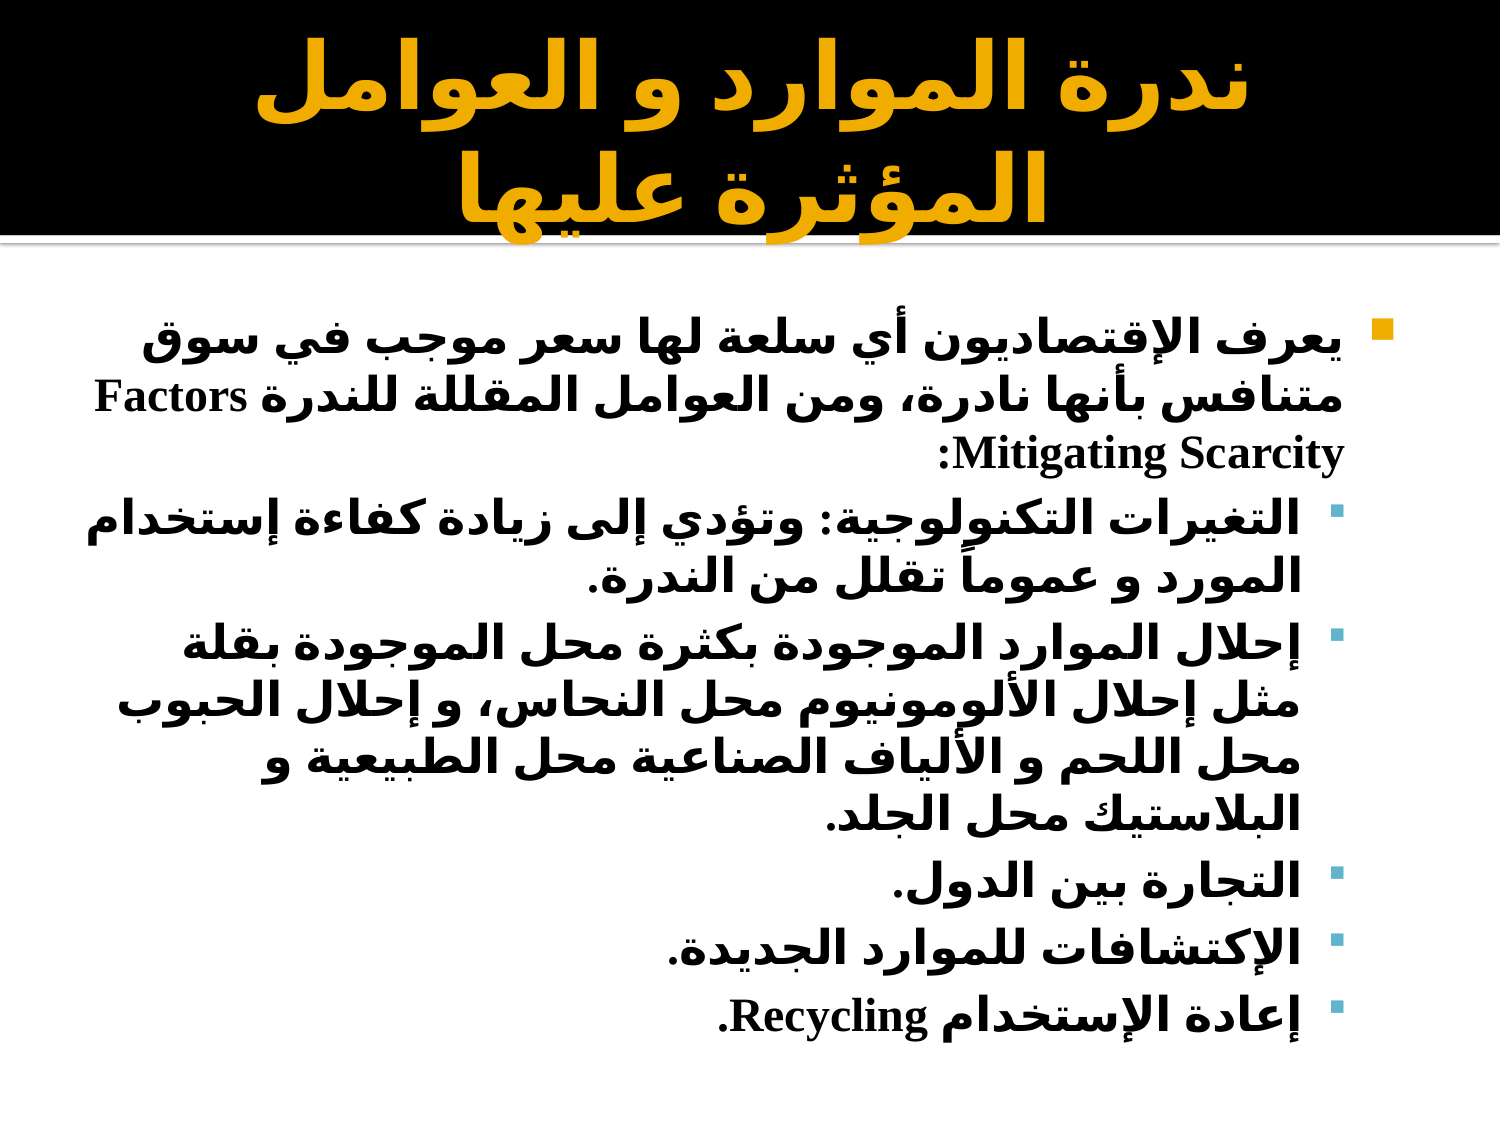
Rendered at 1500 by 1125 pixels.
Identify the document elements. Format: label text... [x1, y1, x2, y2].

list يعرف الإقتصاديون أي سلعة لها سعر موجب في سوق متنافس بأنها نادرة، ومن العوامل المقللة للندرة Factors Mitigating Scarcity: التغيرات التكنولوجية: وتؤدي إلى زيادة كفاءة إستخدام المورد و عموماً تقلل من الندرة. إحلال الموارد الموجودة بكثرة محل الموجودة بقلة مثل إحلال الألومونيوم محل النحاس، و إحلال الحبوب محل اللحم و الألياف الصناعية محل الطبيعية و البلاستيك محل الجلد. التجارة بين الدول. الإكتشافات للموارد الجديدة. إعادة الإستخدام Recycling. [75, 291, 1425, 1050]
title ندرة الموارد و العوامل المؤثرة عليها [75, 25, 1425, 231]
